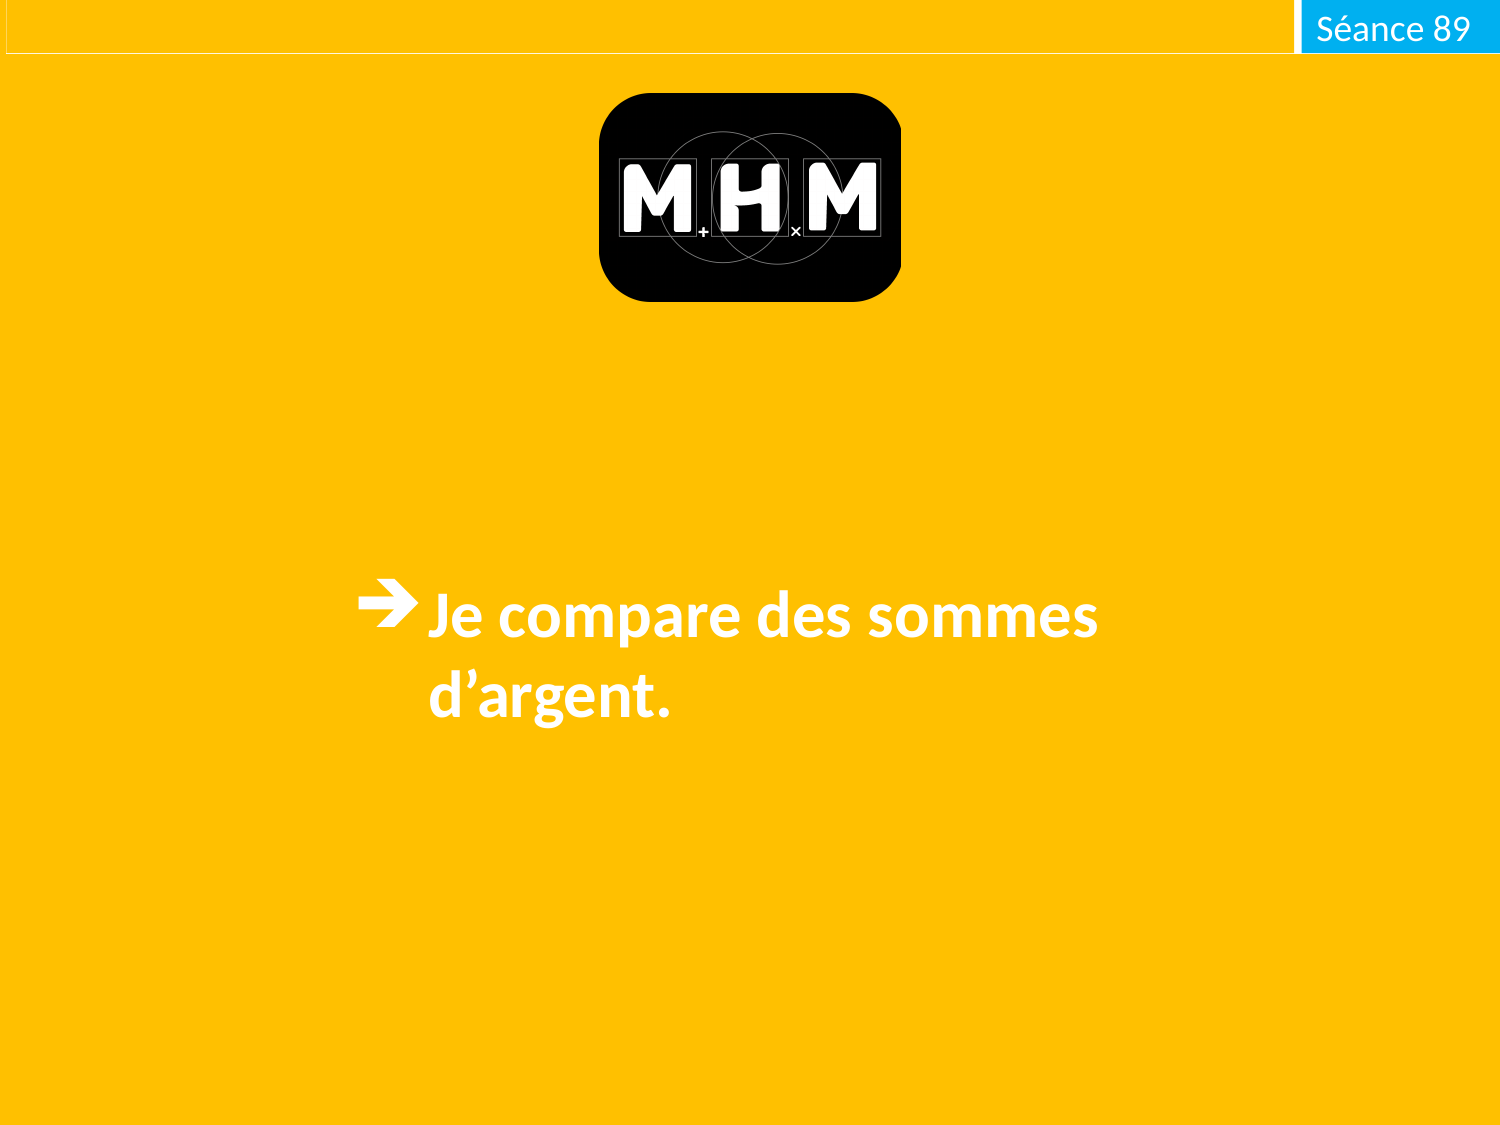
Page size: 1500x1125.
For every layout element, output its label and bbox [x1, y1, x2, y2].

text_box [0, 54, 1500, 1125]
